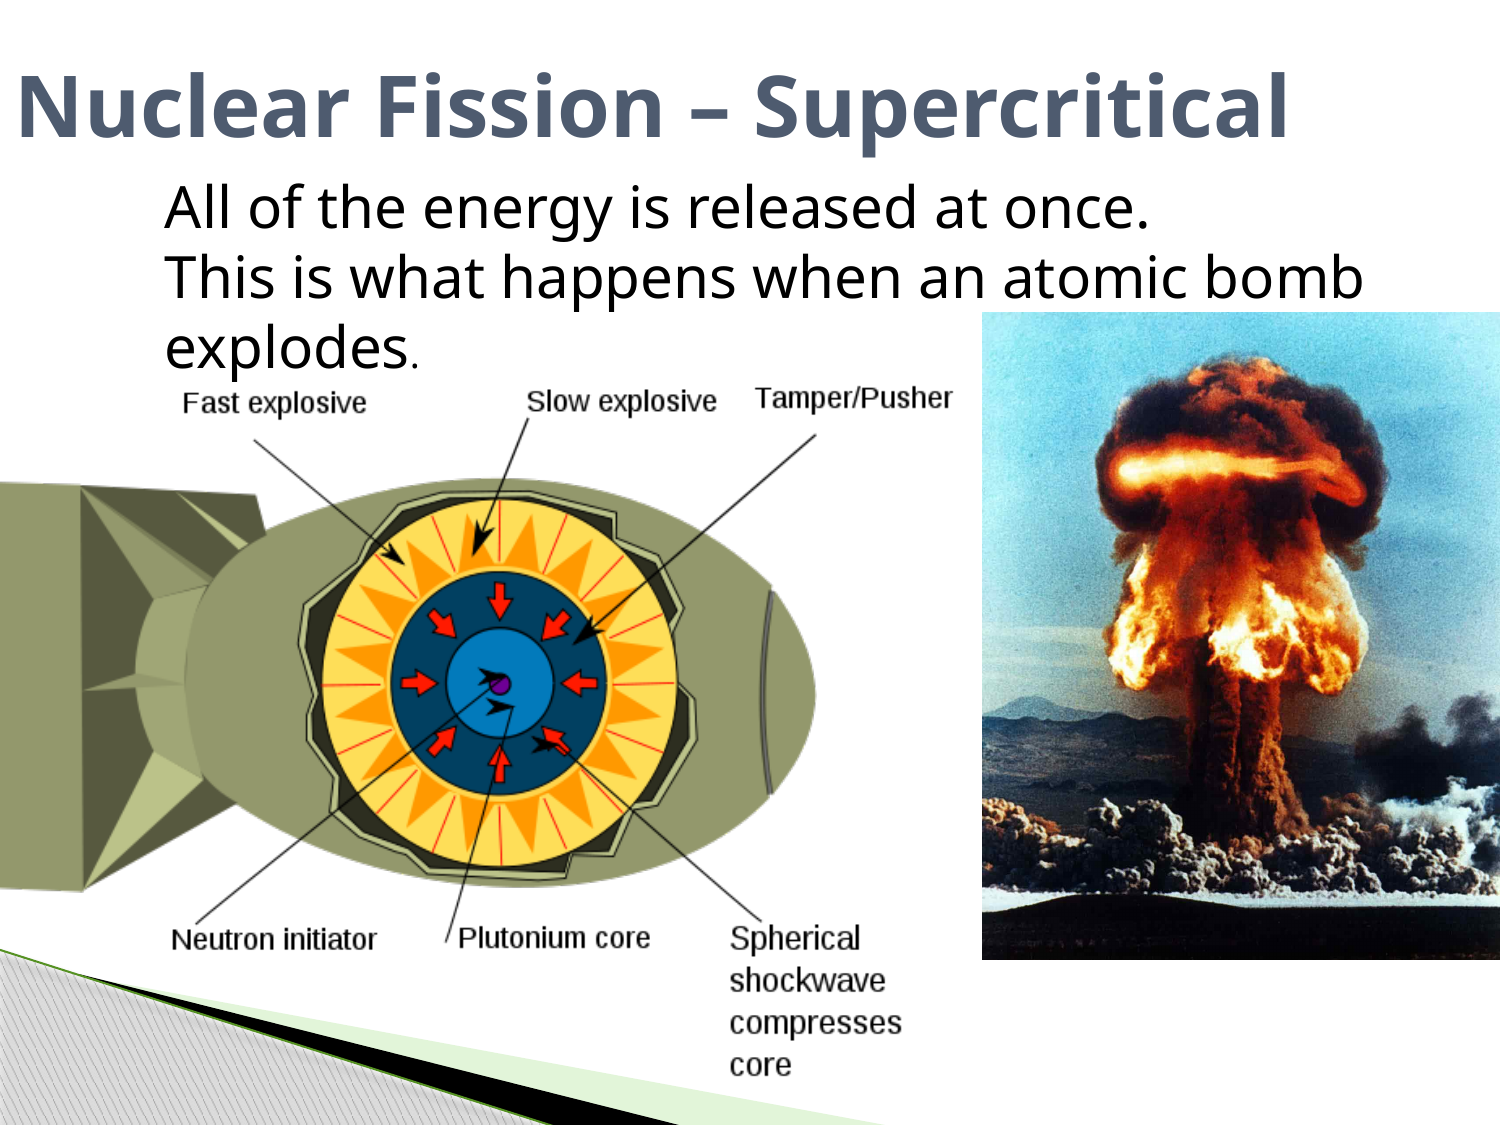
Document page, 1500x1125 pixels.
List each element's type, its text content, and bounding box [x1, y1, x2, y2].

picture [981, 312, 1500, 960]
title Nuclear Fission – Supercritical [0, 45, 1500, 162]
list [0, 373, 963, 1088]
text_box All of the energy is released at once. This is what happens when an atomic bomb explodes. [0, 162, 1500, 388]
